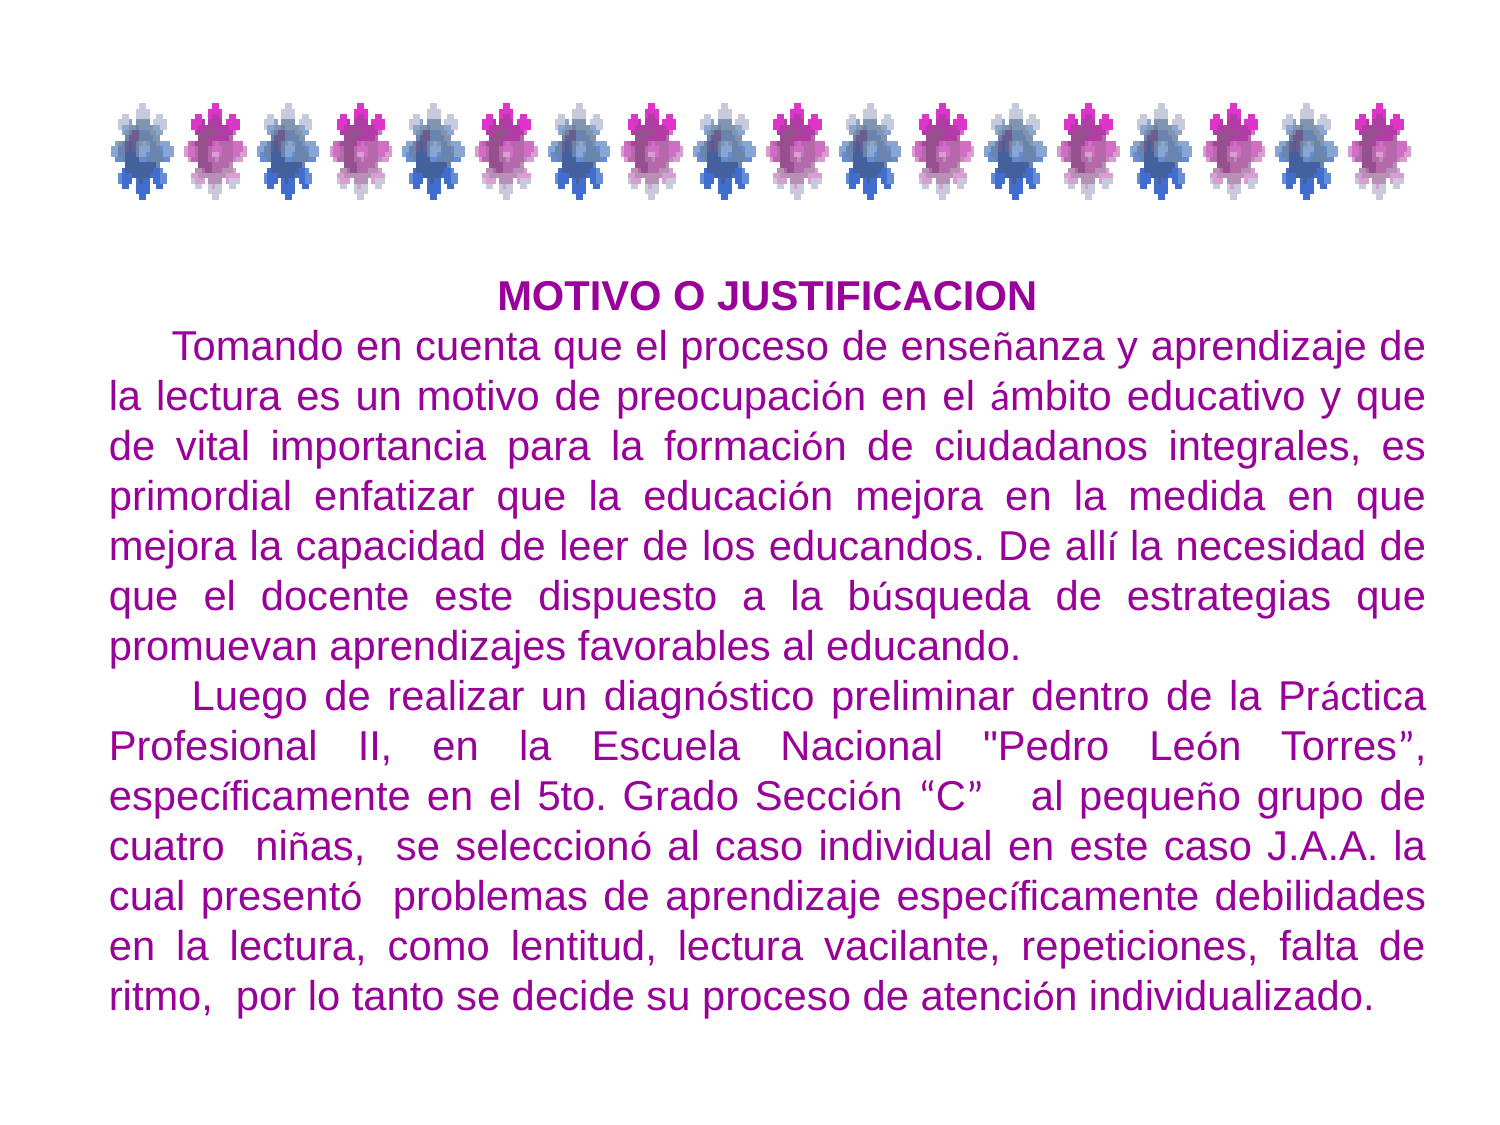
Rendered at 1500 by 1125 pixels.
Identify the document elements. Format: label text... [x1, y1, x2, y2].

text_box MOTIVO O JUSTIFICACION Tomando en cuenta que el proceso de enseñanza y aprendizaje de la lectura es un motivo de preocupación en el ámbito educativo y que de vital importancia para la formación de ciudadanos integrales, es primordial enfatizar que la educación mejora en la medida en que mejora la capacidad de leer de los educandos. De allí la necesidad de que el docente este dispuesto a la búsqueda de estrategias que promuevan aprendizajes favorables al educando. Luego de realizar un diagnóstico preliminar dentro de la Práctica Profesional II, en la Escuela Nacional "Pedro León Torres”, específicamente en el 5to. Grado Sección “C” al pequeño grupo de cuatro niñas, se seleccionó al caso individual en este caso J.A.A. la cual presentó problemas de aprendizaje específicamente debilidades en la lectura, como lentitud, lectura vacilante, repeticiones, falta de ritmo, por lo tanto se decide su proceso de atención individualizado. [93, 261, 1442, 1027]
picture [105, 93, 1419, 212]
